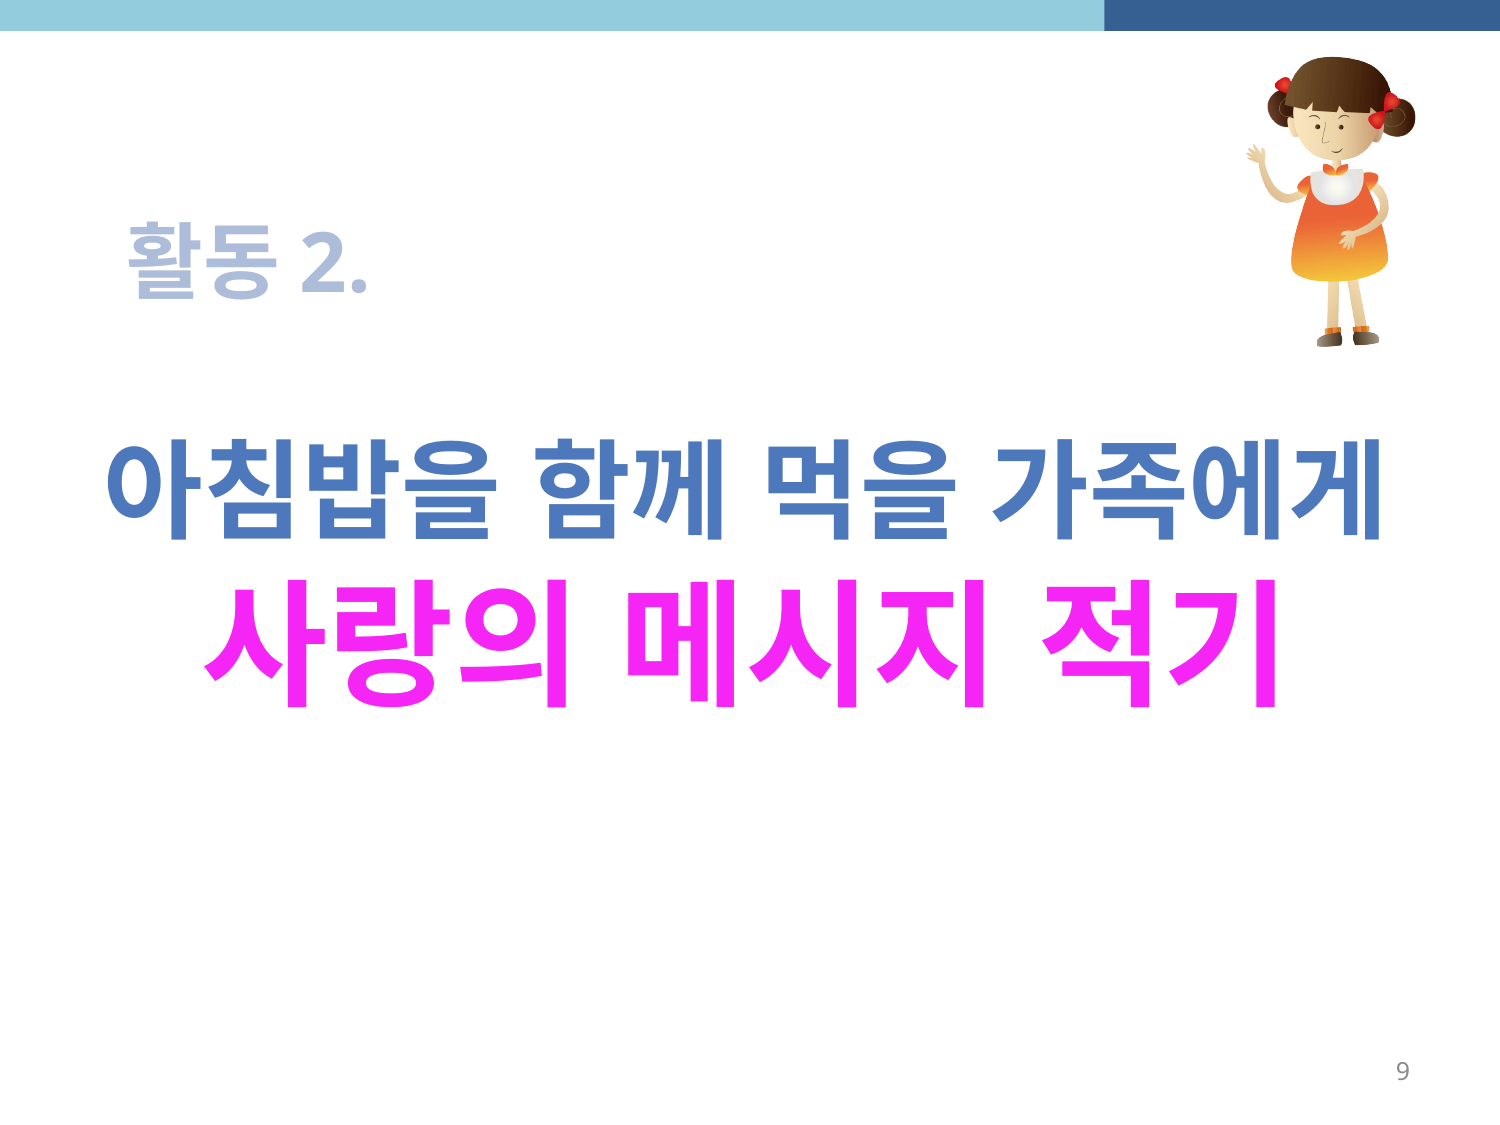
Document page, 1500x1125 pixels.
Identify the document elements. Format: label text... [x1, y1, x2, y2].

picture [1245, 54, 1416, 347]
text_box [1102, 0, 1500, 33]
text_box 활동2. [112, 201, 491, 317]
slide_number 9 [1074, 1042, 1425, 1103]
text_box 아침밥을 함께 먹을 가족에게 사랑의 메시지 적기 [0, 385, 1495, 730]
text_box [0, 0, 1102, 33]
